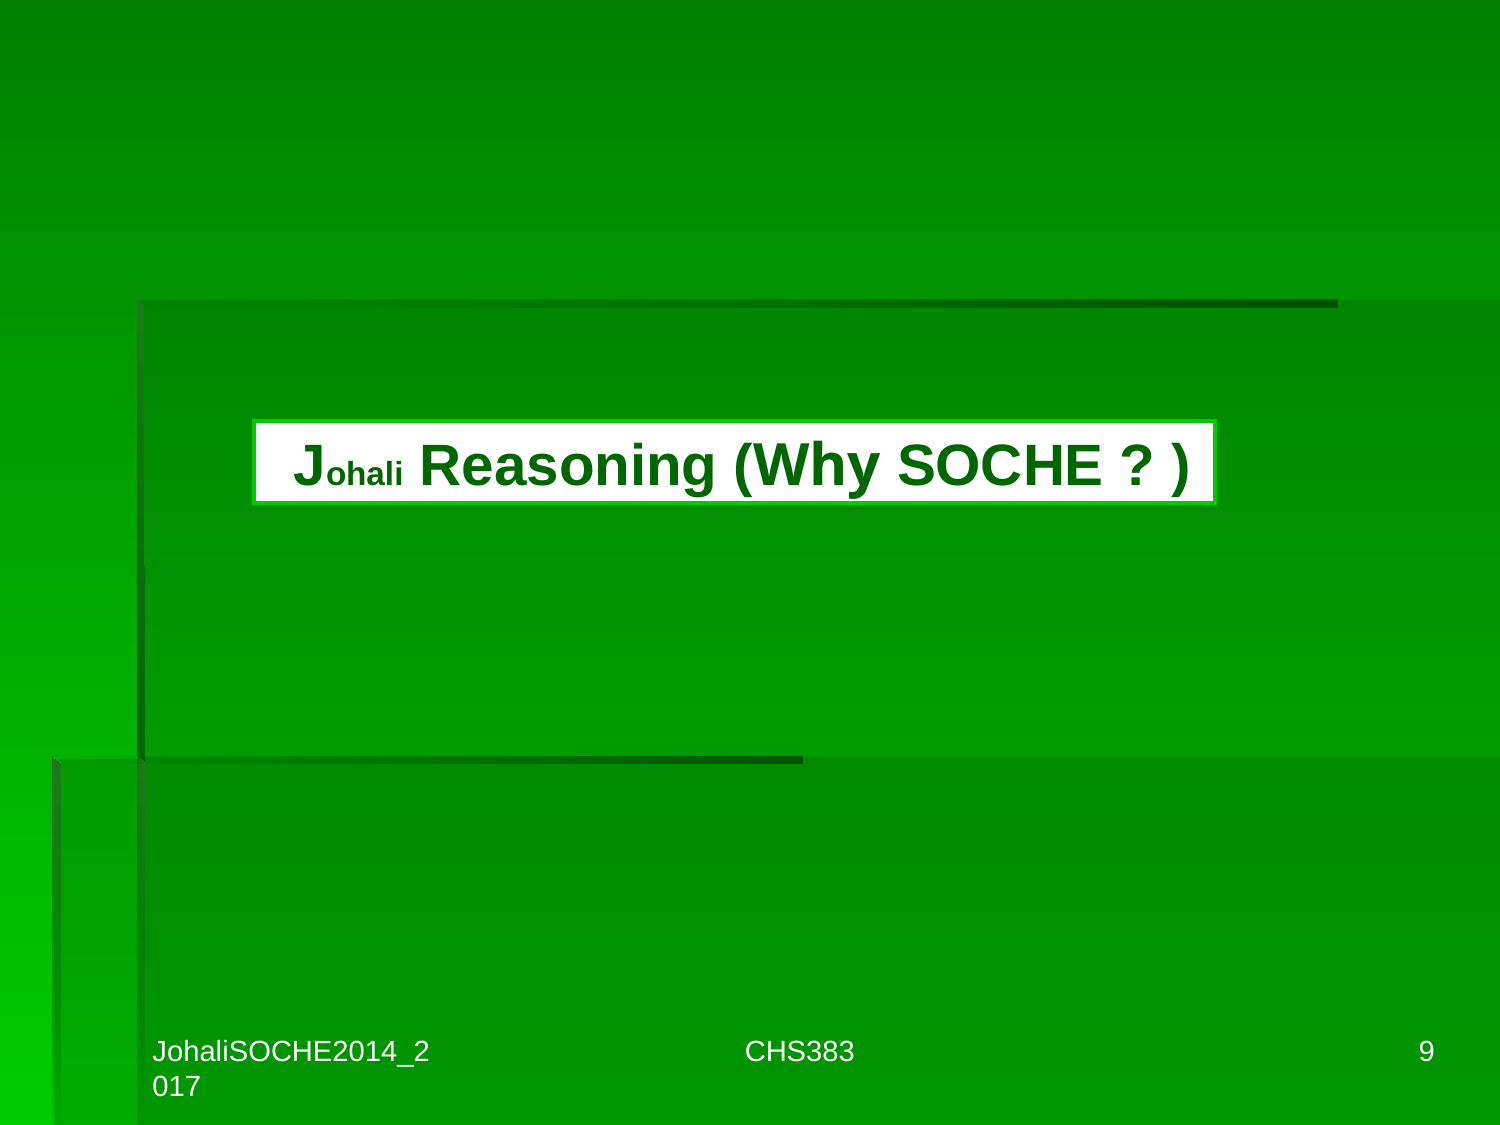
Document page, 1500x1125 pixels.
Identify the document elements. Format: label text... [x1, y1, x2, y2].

slide_number JohaliSOCHE2014_2017 [137, 1024, 450, 1103]
slide_number 9 [1137, 1024, 1451, 1103]
title Johali Reasoning (Why SOCHE ? ) [252, 419, 1217, 505]
footer CHS383 [562, 1024, 1038, 1103]
